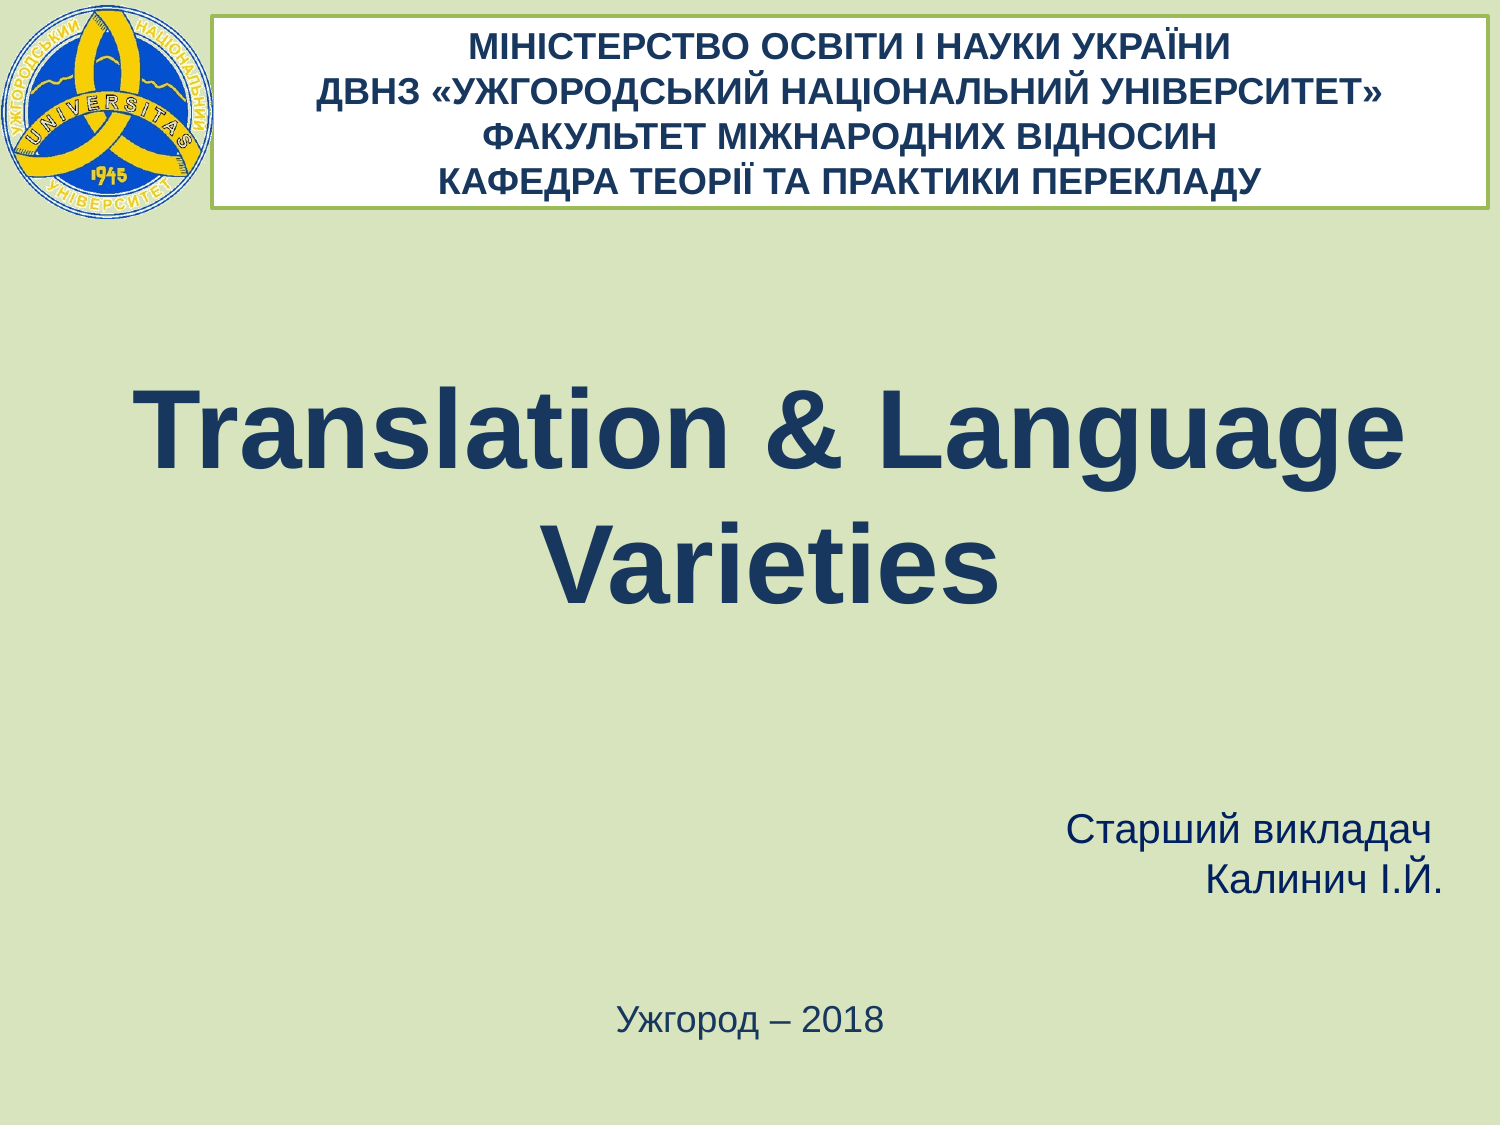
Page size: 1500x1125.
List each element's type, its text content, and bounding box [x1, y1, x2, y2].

title Translation & Language Varieties [52, 278, 1488, 705]
text_box Старший викладач Калинич І.Й. [797, 774, 1459, 929]
subtitle Ужгород – 2018 [153, 987, 1347, 1083]
picture [1, 5, 213, 219]
text_box МІНІСТЕРСТВО ОСВІТИ І НАУКИ УКРАЇНИ ДВНЗ «УЖГОРОДСЬКИЙ НАЦІОНАЛЬНИЙ УНІВЕРСИТЕТ» ФАКУЛЬТЕТ МІЖНАРОДНИХ ВІДНОСИН КАФЕДРА ТЕОРІЇ ТА ПРАКТИКИ ПЕРЕКЛАДУ [217, 14, 1490, 210]
